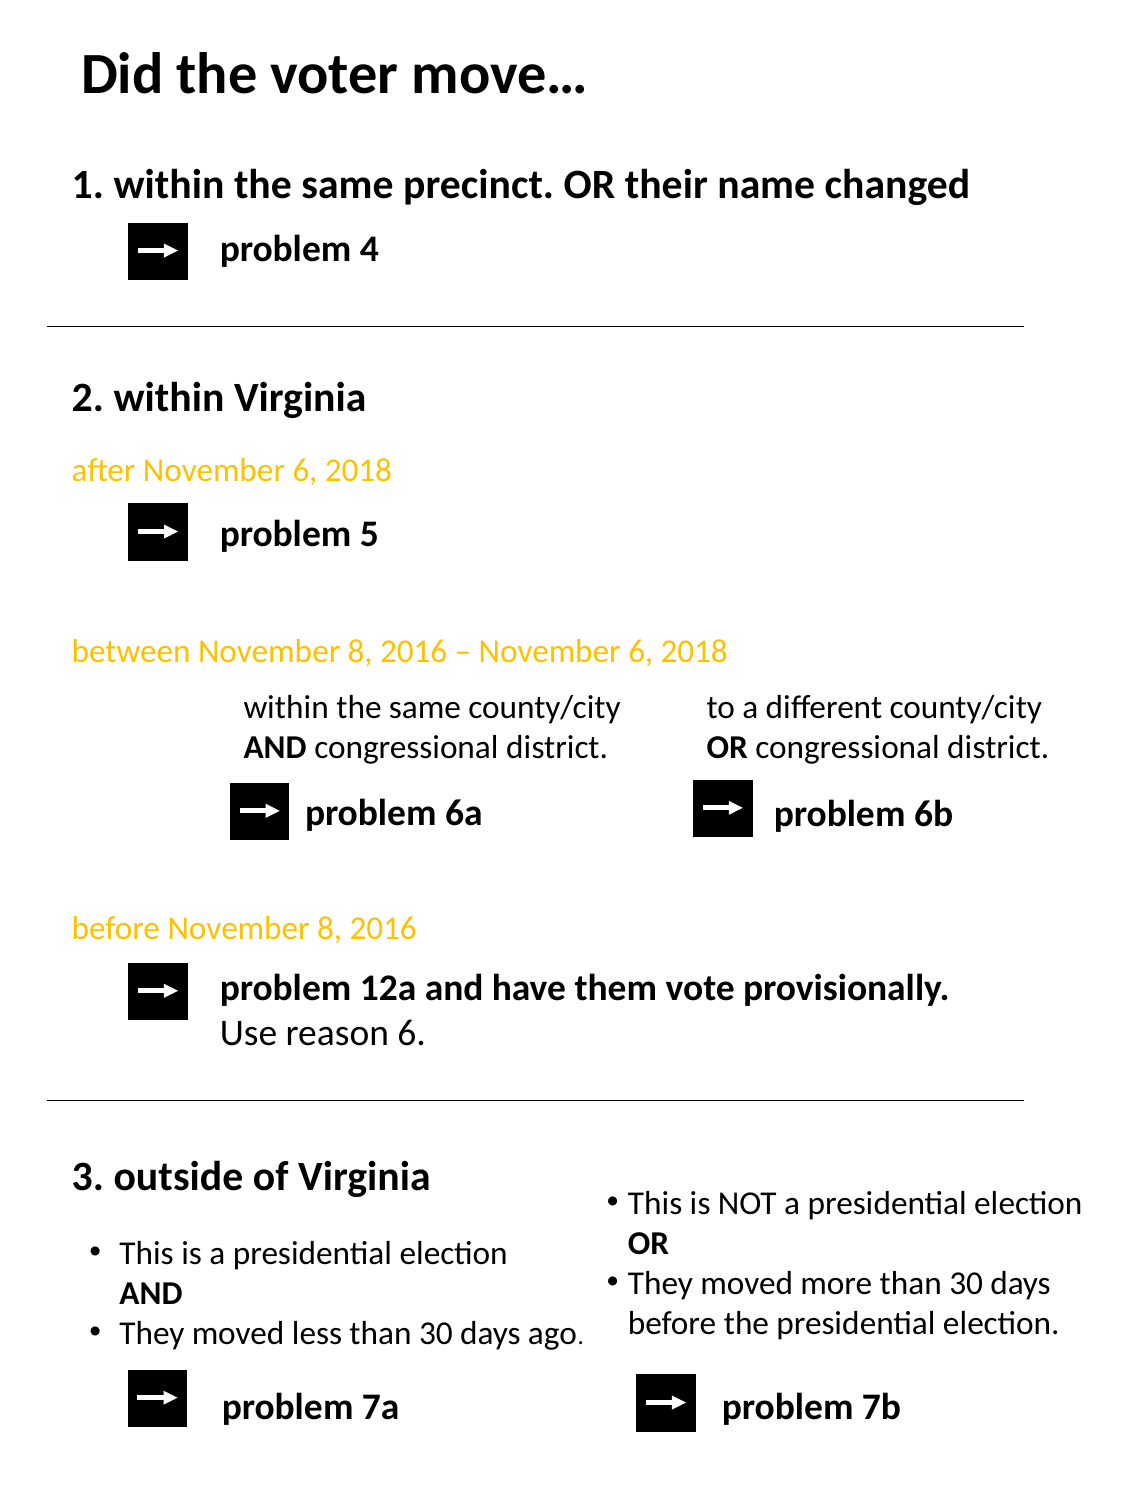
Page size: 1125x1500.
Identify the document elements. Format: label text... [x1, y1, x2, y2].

table_header [128, 503, 188, 561]
text_box problem 4 [205, 217, 507, 277]
text_box problem 7a [207, 1375, 510, 1435]
text_box 2. within Virginia [56, 362, 677, 428]
text_box to a different county/city OR congressional district. [691, 677, 1094, 773]
text_box Did the voter move… [66, 27, 604, 113]
text_box problem 5 [205, 501, 507, 562]
table_header [636, 1374, 696, 1432]
text_box before November 8, 2016 [56, 898, 1002, 954]
text_box after November 6, 2018 [56, 441, 660, 496]
text_box This is NOT a presidential election OR They moved more than 30 days before the presidential election. [592, 1173, 1125, 1349]
table_header [128, 223, 188, 280]
table_header [128, 1370, 187, 1427]
table_header [693, 780, 753, 837]
text_box problem 6a [291, 780, 593, 840]
table_header [128, 963, 188, 1020]
text_box within the same county/city AND congressional district. [228, 677, 691, 773]
text_box 3. outside of Virginia [56, 1141, 560, 1206]
text_box between November 8, 2016 – November 6, 2018 [56, 622, 1002, 677]
text_box problem 6b [759, 781, 1094, 842]
text_box 1. within the same precinct. OR their name changed [56, 149, 1027, 215]
table_header [230, 783, 289, 840]
text_box problem 7b [707, 1375, 1039, 1435]
text_box problem 12a and have them vote provisionally. Use reason 6. [205, 955, 974, 1060]
text_box This is a presidential election AND They moved less than 30 days ago. [74, 1223, 635, 1359]
